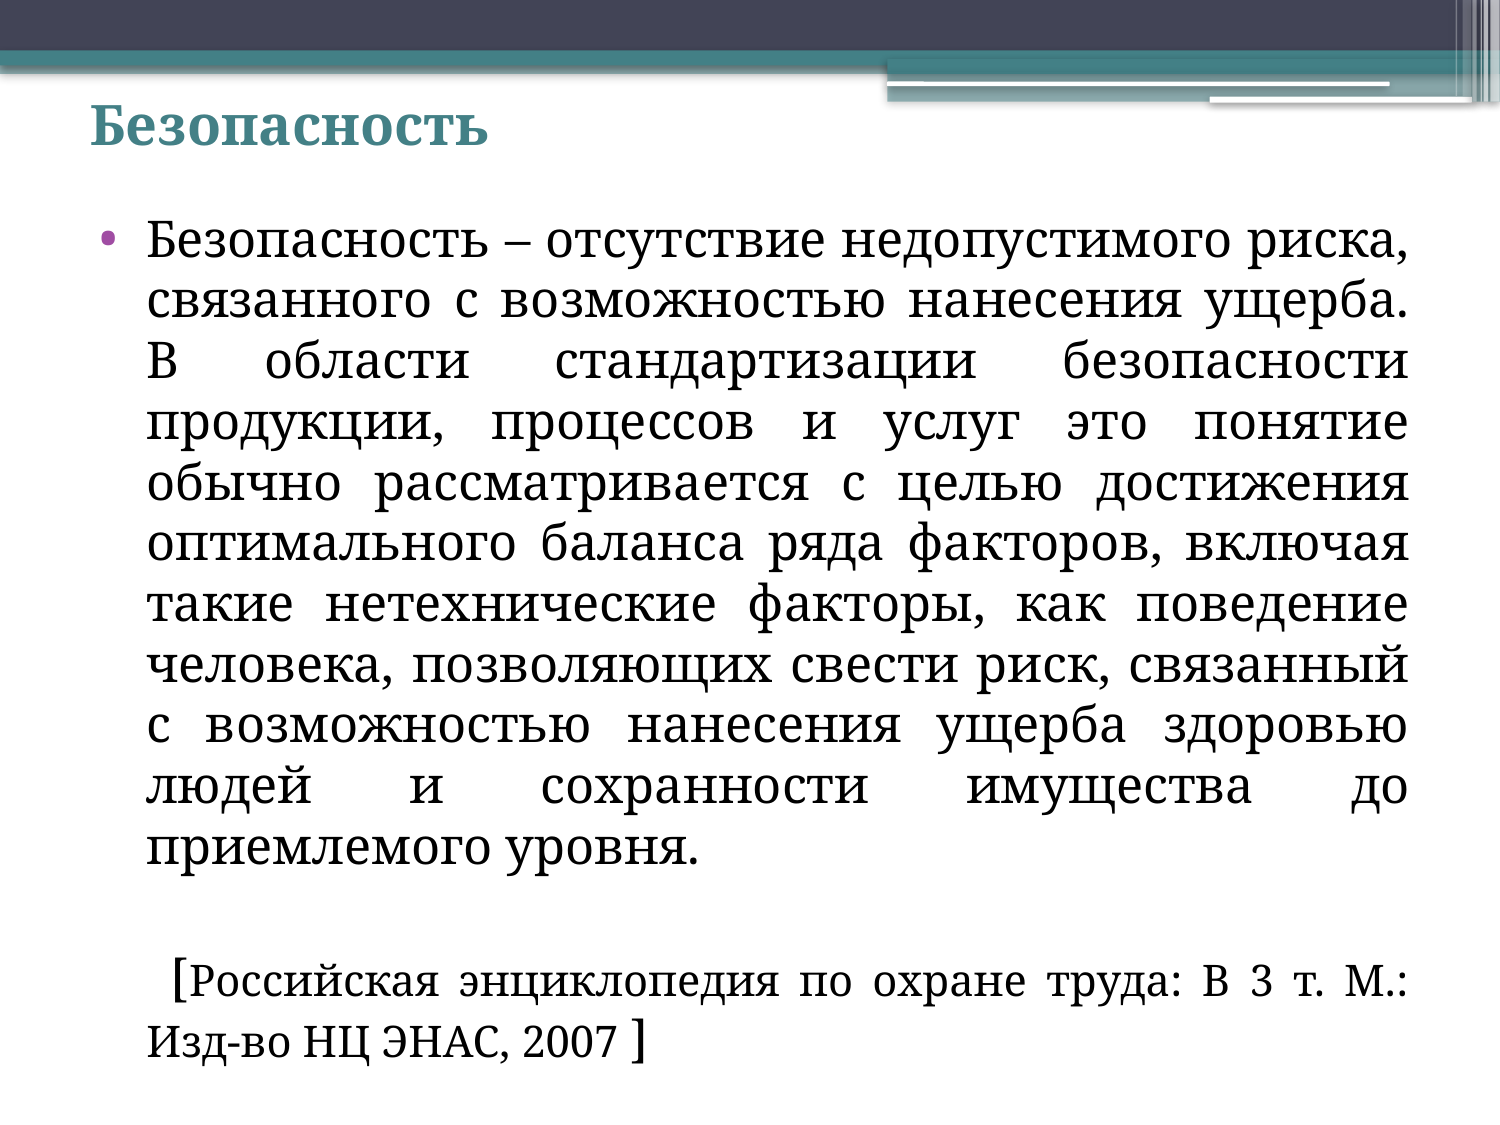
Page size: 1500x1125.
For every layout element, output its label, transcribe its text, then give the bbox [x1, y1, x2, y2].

title Безопасность [75, 82, 1425, 164]
list Безопасность – отсутствие недопустимого риска, связанного с возможностью нанесения ущерба. В области стандартизации безопасности продукции, процессов и услуг это понятие обычно рассматривается с целью достижения оптимального баланса ряда факторов, включая такие нетехнические факторы, как поведение человека, позволяющих свести риск, связанный с возможностью нанесения ущерба здоровью людей и сохранности имущества до приемлемого уровня. [Российская энциклопедия по охране труда: В 3 т. М.: Изд-во НЦ ЭНАС, 2007 ] [75, 199, 1425, 1079]
